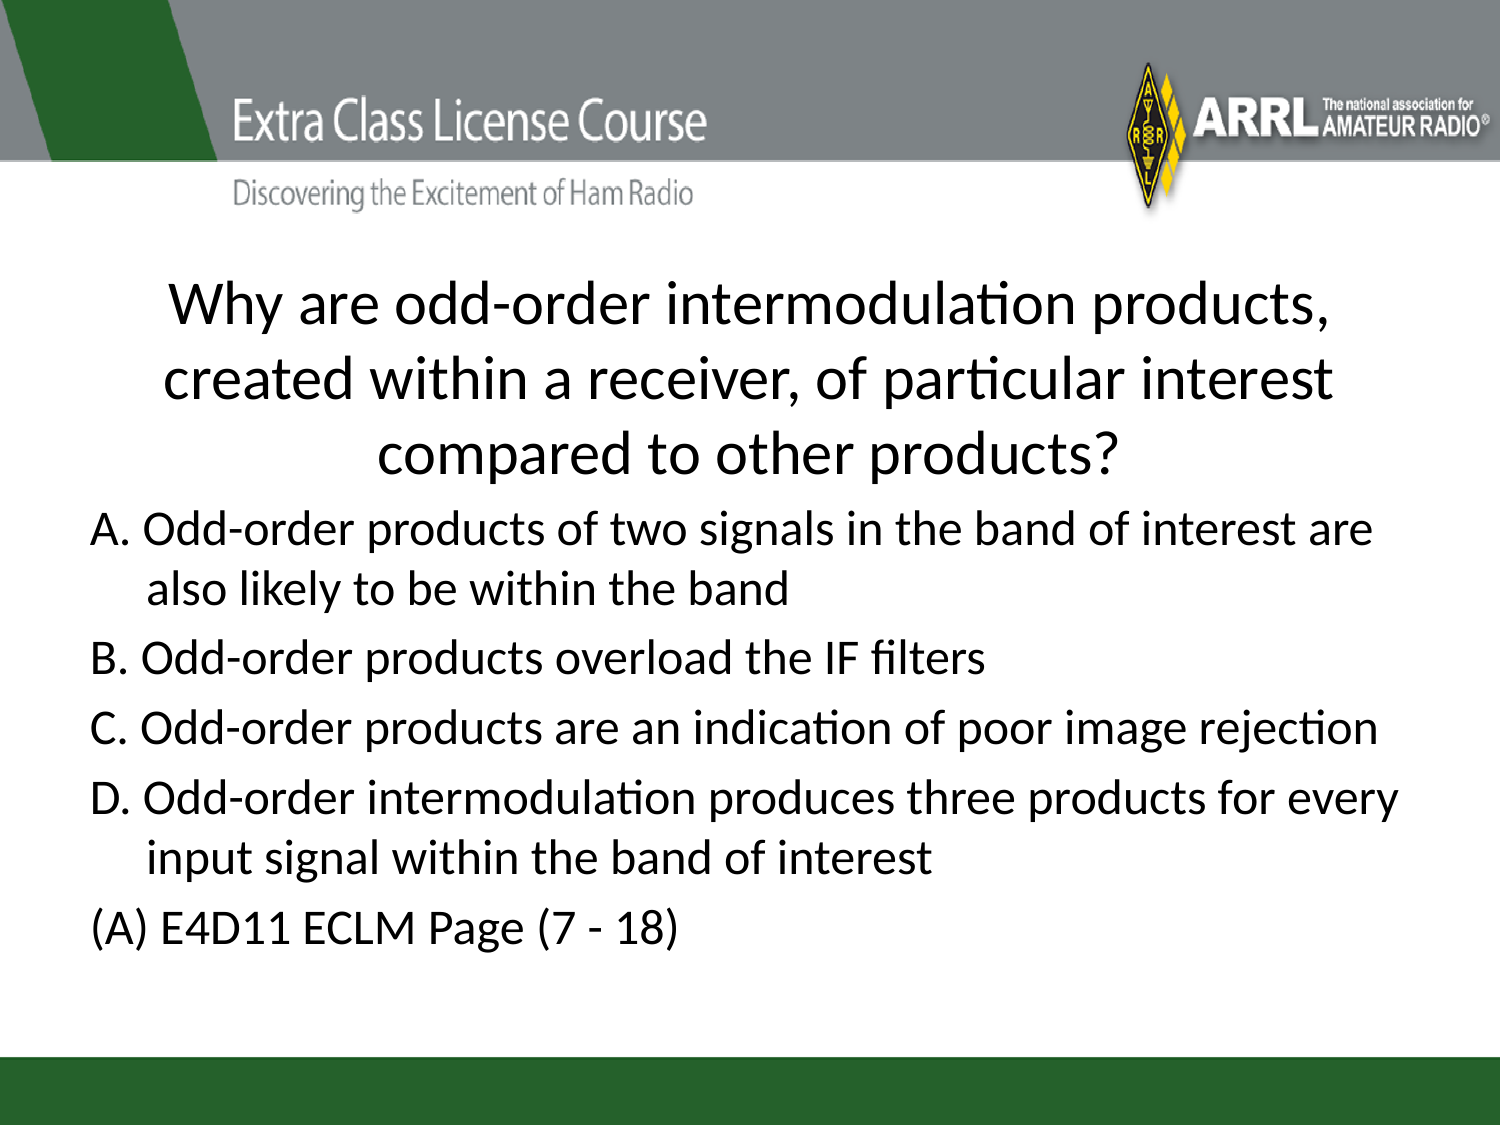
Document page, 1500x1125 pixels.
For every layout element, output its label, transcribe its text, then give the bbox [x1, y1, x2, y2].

list A. Odd-order products of two signals in the band of interest are also likely to be within the band B. Odd-order products overload the IF filters C. Odd-order products are an indication of poor image rejection D. Odd-order intermodulation produces three products for every input signal within the band of interest (A) E4D11 ECLM Page (7 - 18) [75, 487, 1425, 1005]
picture [0, 0, 1500, 1125]
title Why are odd-order intermodulation products, created within a receiver, of particular interest compared to other products? [75, 254, 1425, 435]
